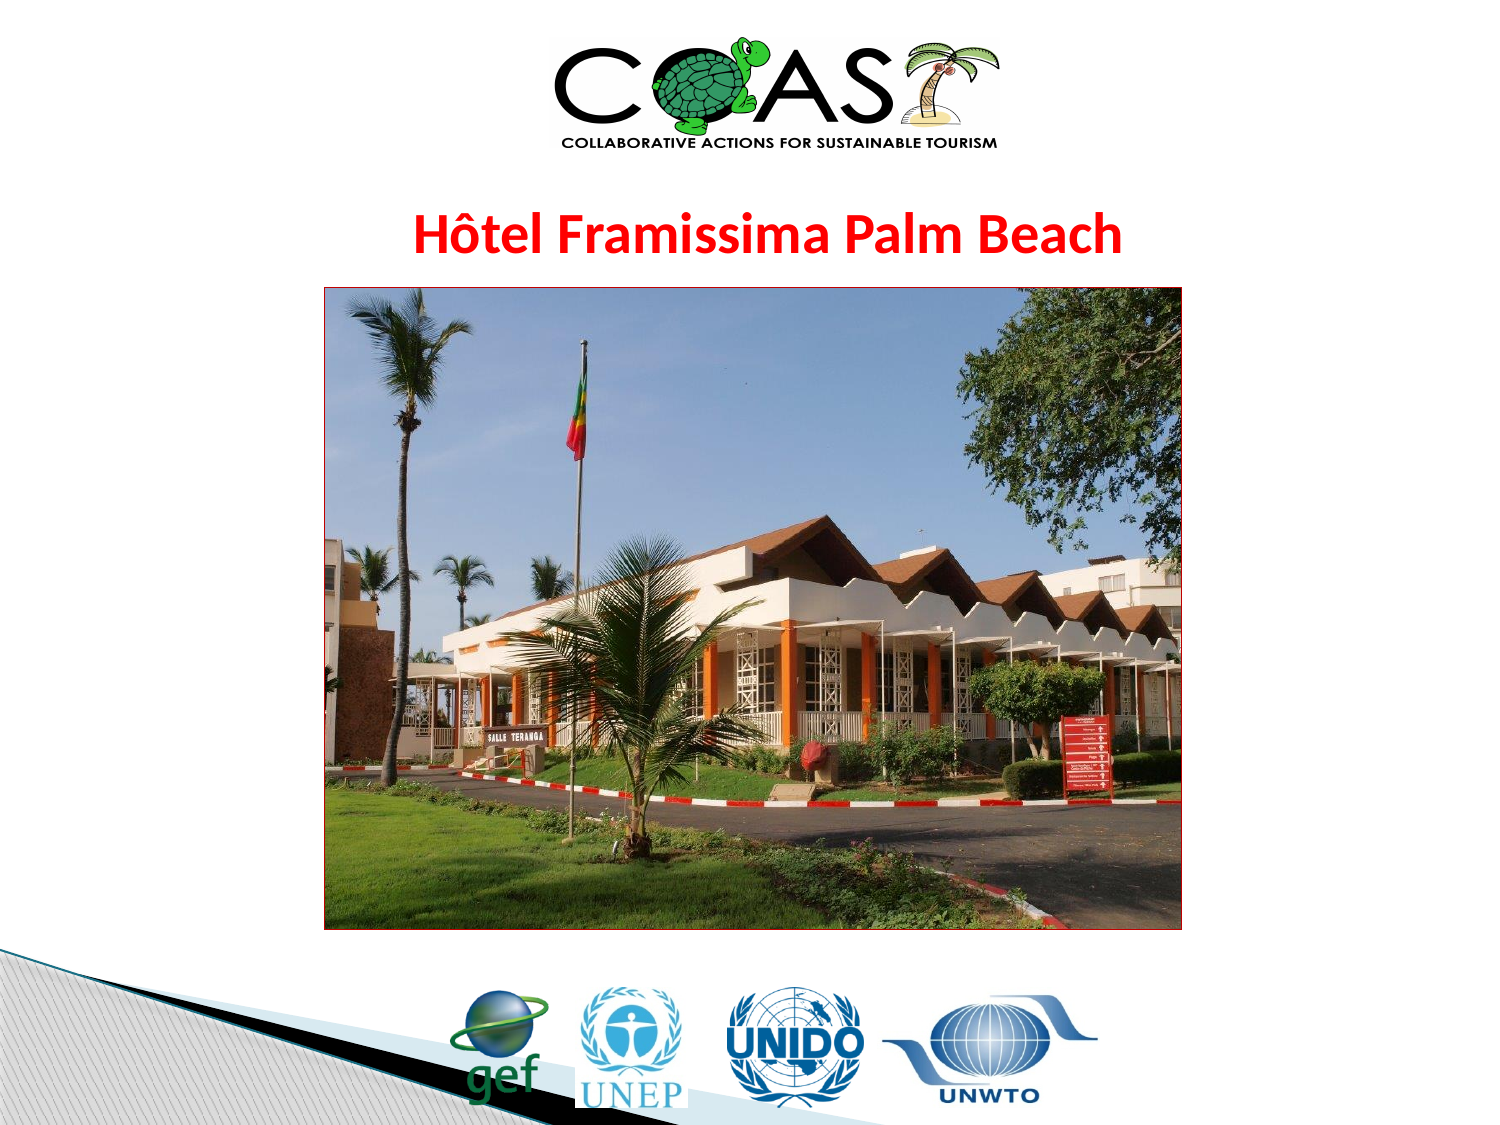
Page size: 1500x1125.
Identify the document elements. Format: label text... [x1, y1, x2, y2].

text_box Hôtel Framissima Palm Beach [87, 187, 1450, 273]
picture [877, 987, 1100, 1108]
picture [727, 987, 864, 1108]
picture [549, 37, 1000, 148]
picture [575, 987, 688, 1108]
picture [324, 287, 1182, 931]
picture [447, 987, 551, 1108]
